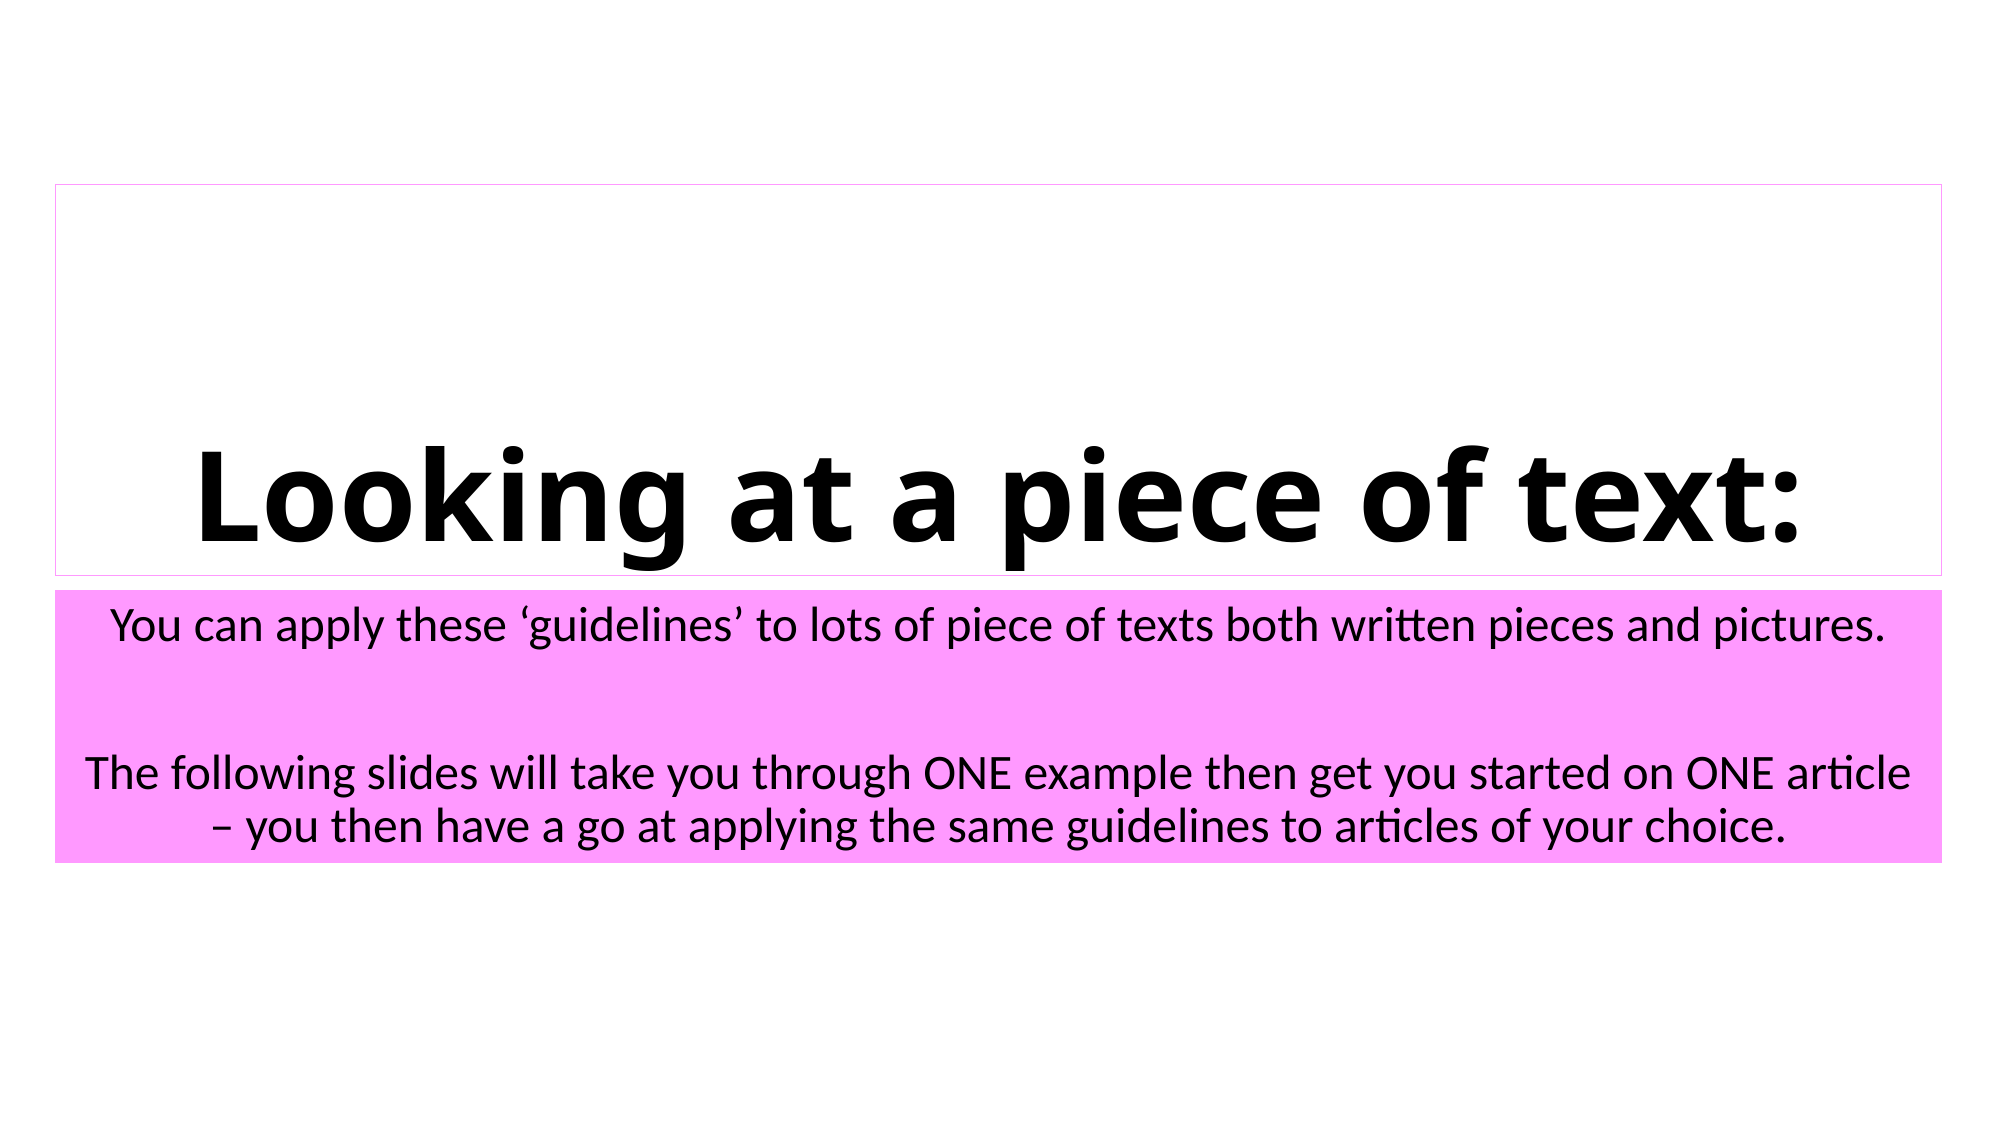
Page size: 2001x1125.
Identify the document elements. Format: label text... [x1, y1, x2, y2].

subtitle You can apply these ‘guidelines’ to lots of piece of texts both written pieces and pictures. The following slides will take you through ONE example then get you started on ONE article – you then have a go at applying the same guidelines to articles of your choice. [55, 590, 1942, 863]
title Looking at a piece of text: [55, 184, 1942, 576]
